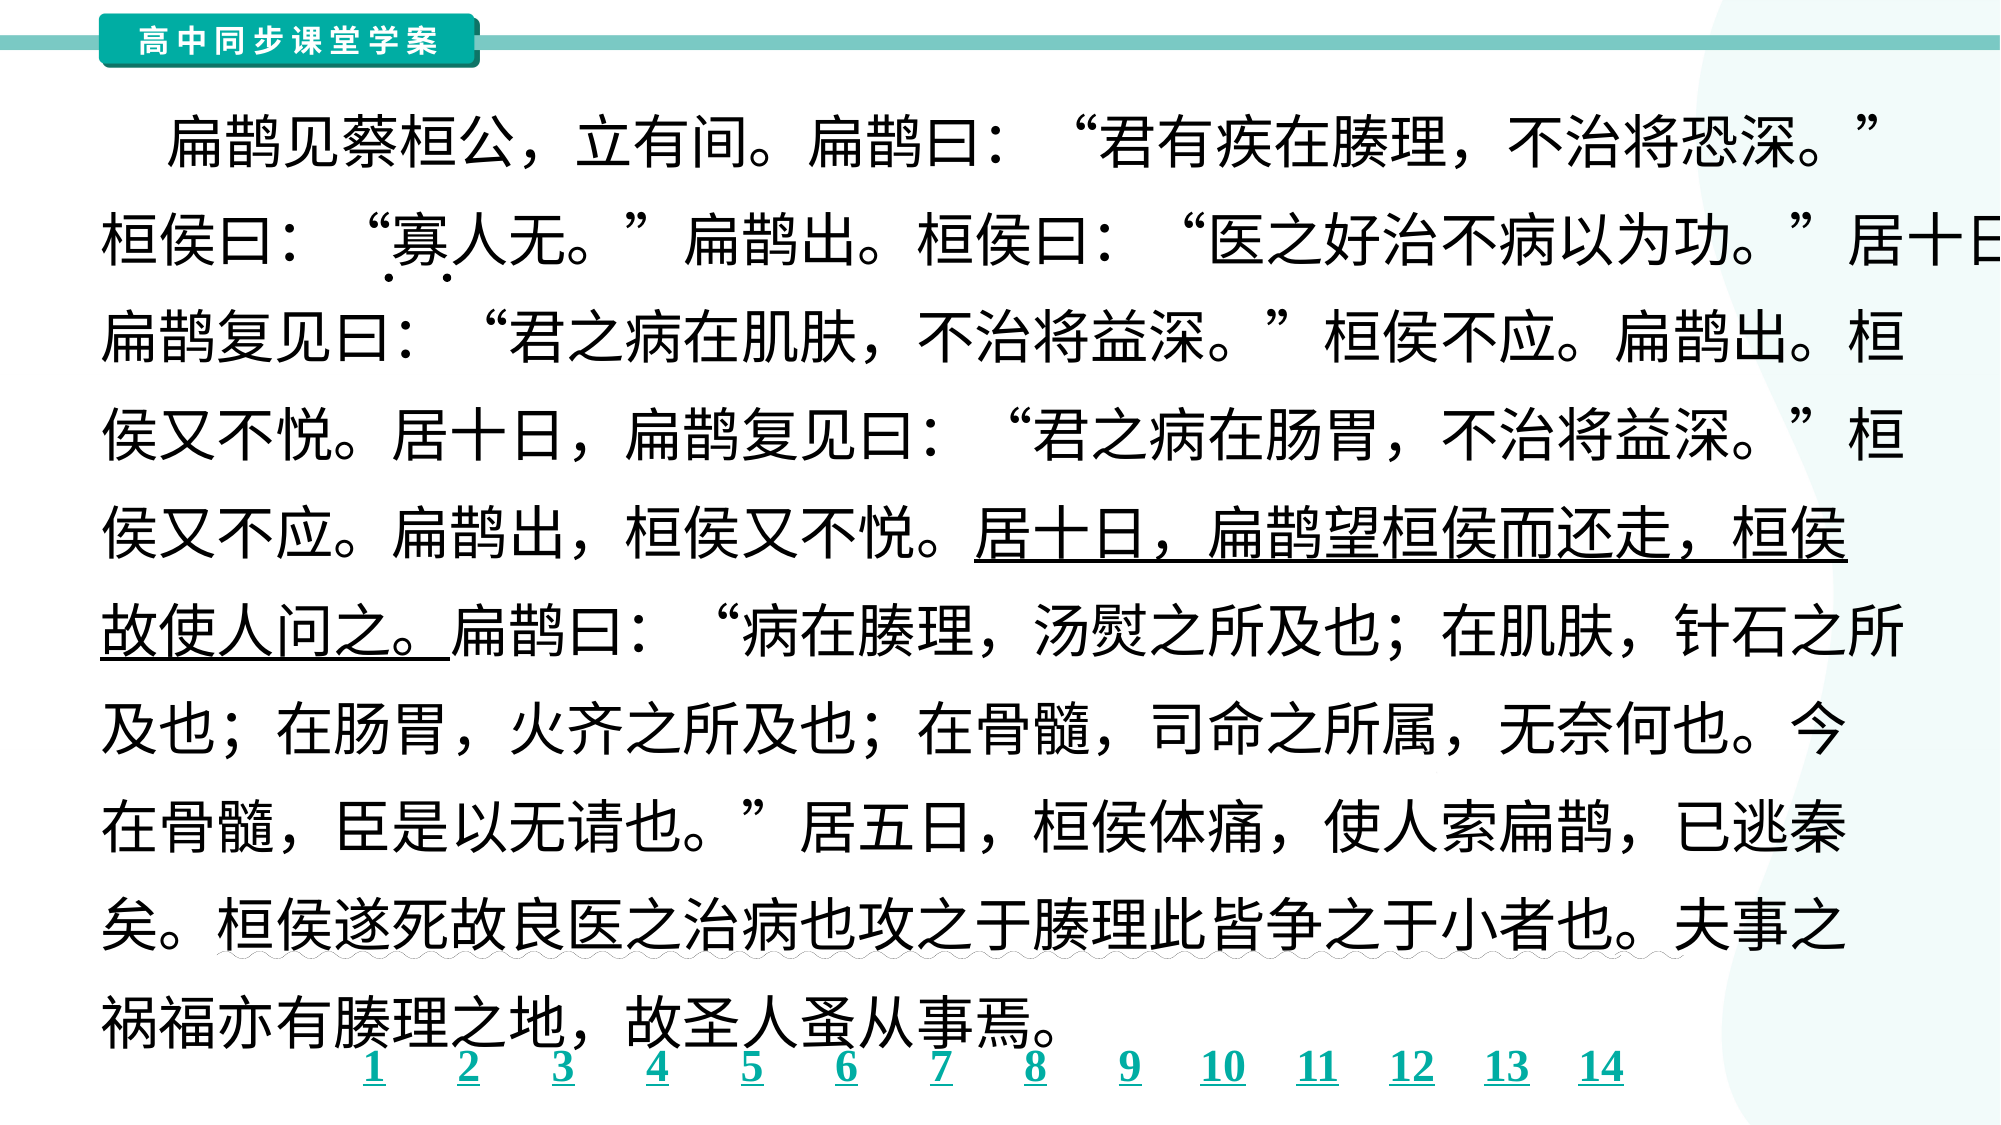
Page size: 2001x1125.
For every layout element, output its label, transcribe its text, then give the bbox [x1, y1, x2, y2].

text_box [384, 273, 393, 282]
text_box [442, 273, 452, 282]
text_box 扁鹊见蔡桓公，立有间。扁鹊曰：“君有疾在腠理，不治将恐深。” 桓侯曰：“寡人无。”扁鹊出。桓侯曰：“医之好治不病以为功。”居十日， 扁鹊复见曰：“君之病在肌肤，不治将益深。”桓侯不应。扁鹊出。桓 侯又不悦。居十日，扁鹊复见曰：“君之病在肠胃，不治将益深。”桓 侯又不应。扁鹊出，桓侯又不悦。居十日，扁鹊望桓侯而还走，桓侯 故使人问之。扁鹊曰：“病在腠理，汤熨之所及也；在肌肤，针石之所 及也；在肠胃，火齐之所及也；在骨髓，司命之所属，无奈何也。今 在骨髓，臣是以无请也。”居五日，桓侯体痛，使人索扁鹊，已逃秦 矣。桓侯遂死故良医之治病也攻之于腠理此皆争之于小者也。夫事之 祸福亦有腠理之地，故圣人蚤从事焉。 [100, 76, 1899, 1056]
picture [0, 0, 2000, 1125]
